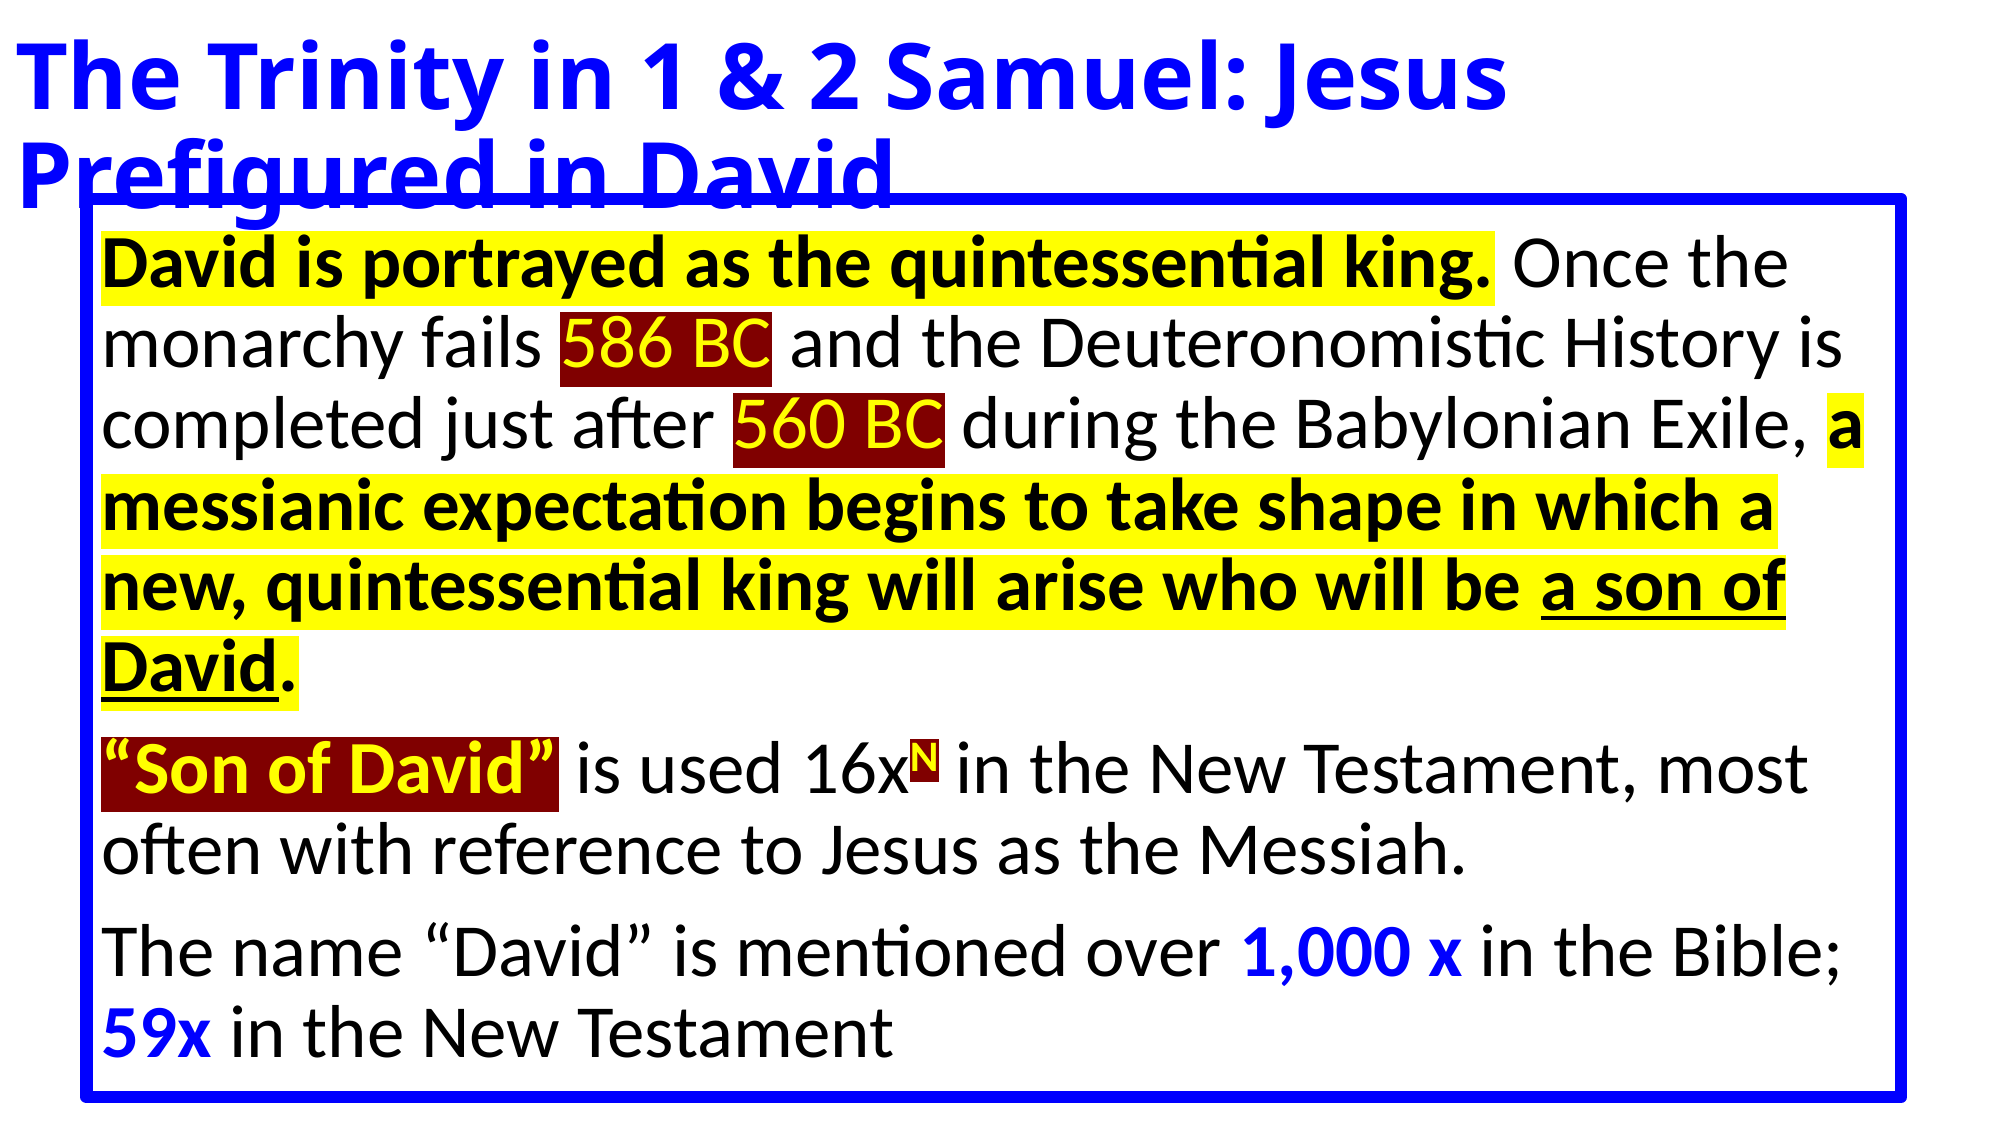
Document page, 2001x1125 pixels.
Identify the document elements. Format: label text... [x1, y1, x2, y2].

list David is portrayed as the quintessential king. Once the monarchy fails 586 BC and the Deuteronomistic History is completed just after 560 BC during the Babylonian Exile, a messianic expectation begins to take shape in which a new, quintessential king will arise who will be a son of David. “Son of David” is used 16xN in the New Testament, most often with reference to Jesus as the Messiah. The name “David” is mentioned over 1,000 x in the Bible; 59x in the New Testament [86, 198, 1901, 1098]
title The Trinity in 1 & 2 Samuel: Jesus Prefigured in David [0, 59, 2000, 199]
